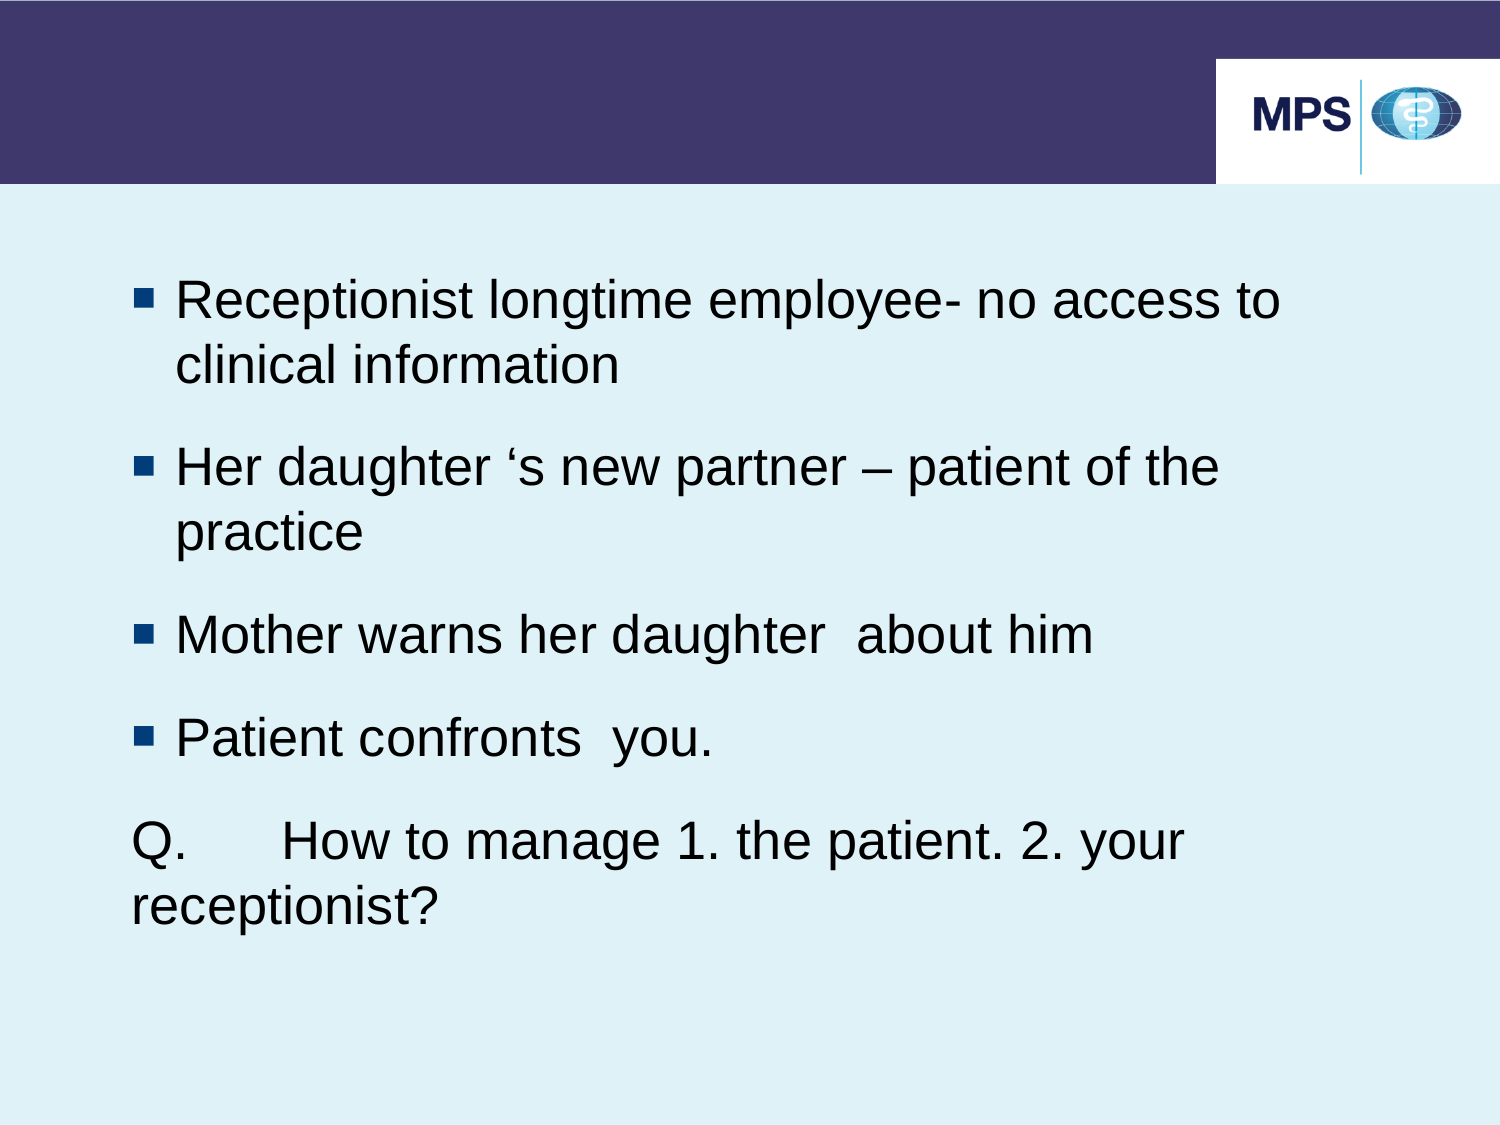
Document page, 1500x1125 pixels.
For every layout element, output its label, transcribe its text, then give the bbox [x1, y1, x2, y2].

list Receptionist longtime employee- no access to clinical information Her daughter ‘s new partner – patient of the practice Mother warns her daughter about him Patient confronts you. Q. How to manage 1. the patient. 2. your receptionist? [116, 208, 1393, 1094]
picture [1221, 64, 1494, 196]
